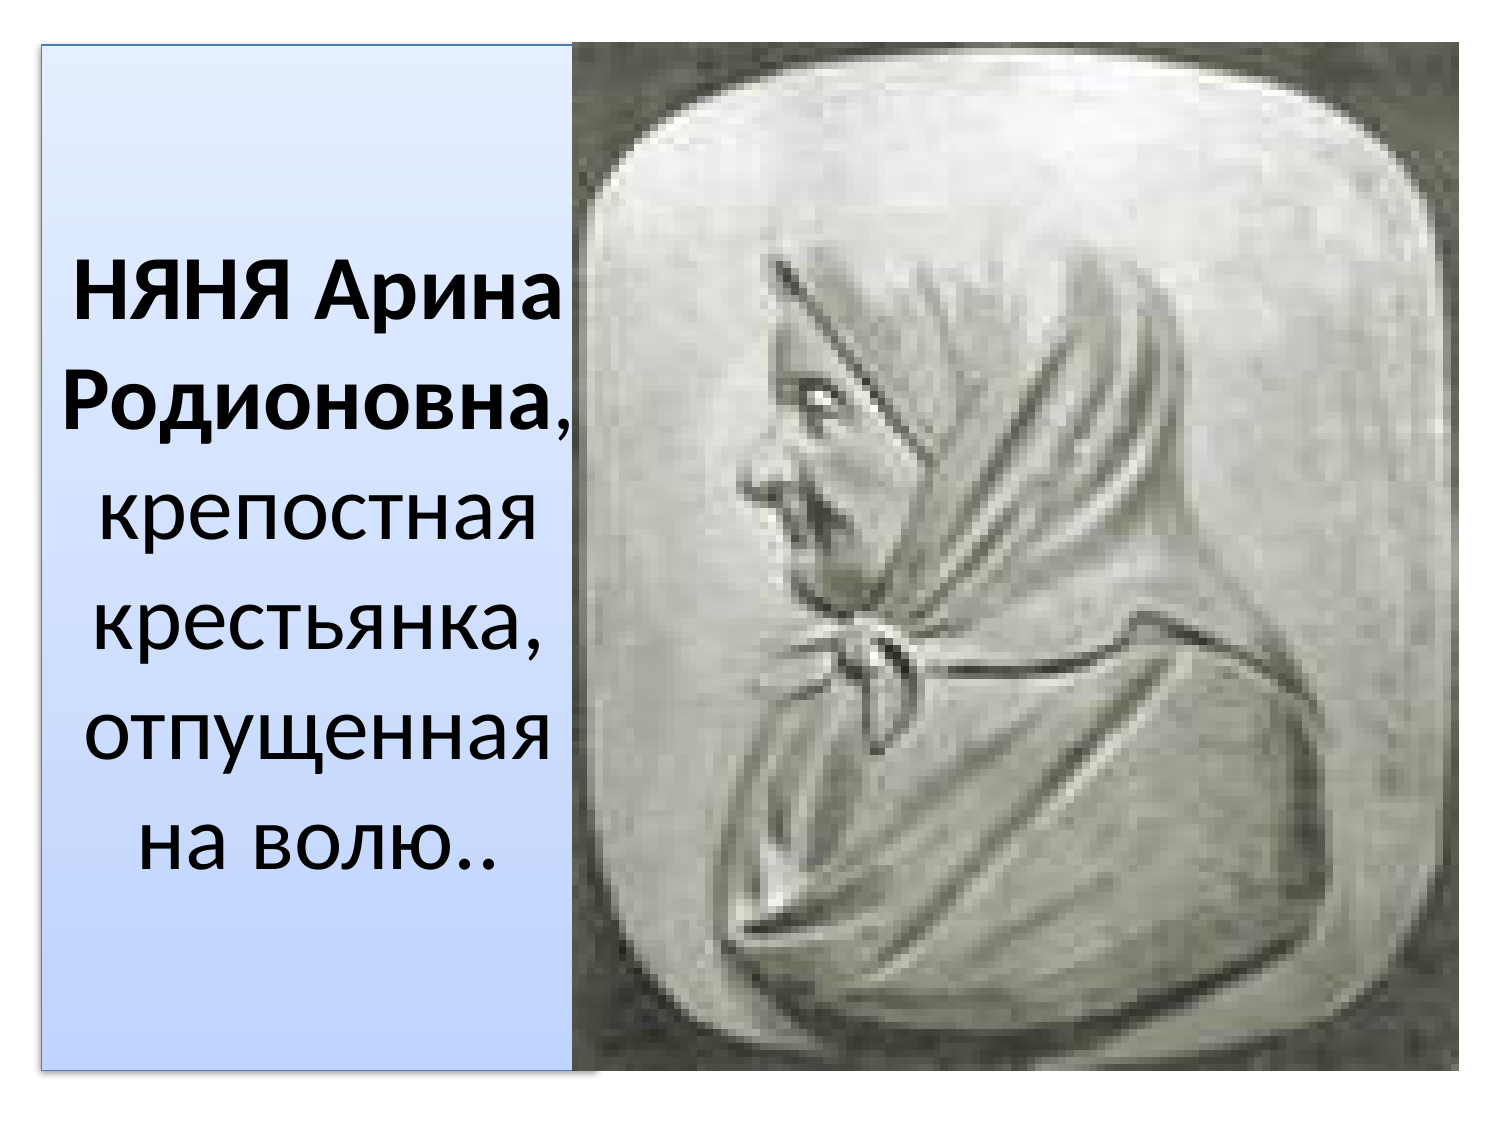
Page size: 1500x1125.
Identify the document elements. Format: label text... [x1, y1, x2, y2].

title НЯНЯ Арина Родионовна, крепостная крестьянка, отпущенная на волю.. [41, 44, 569, 1071]
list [572, 42, 1459, 1071]
